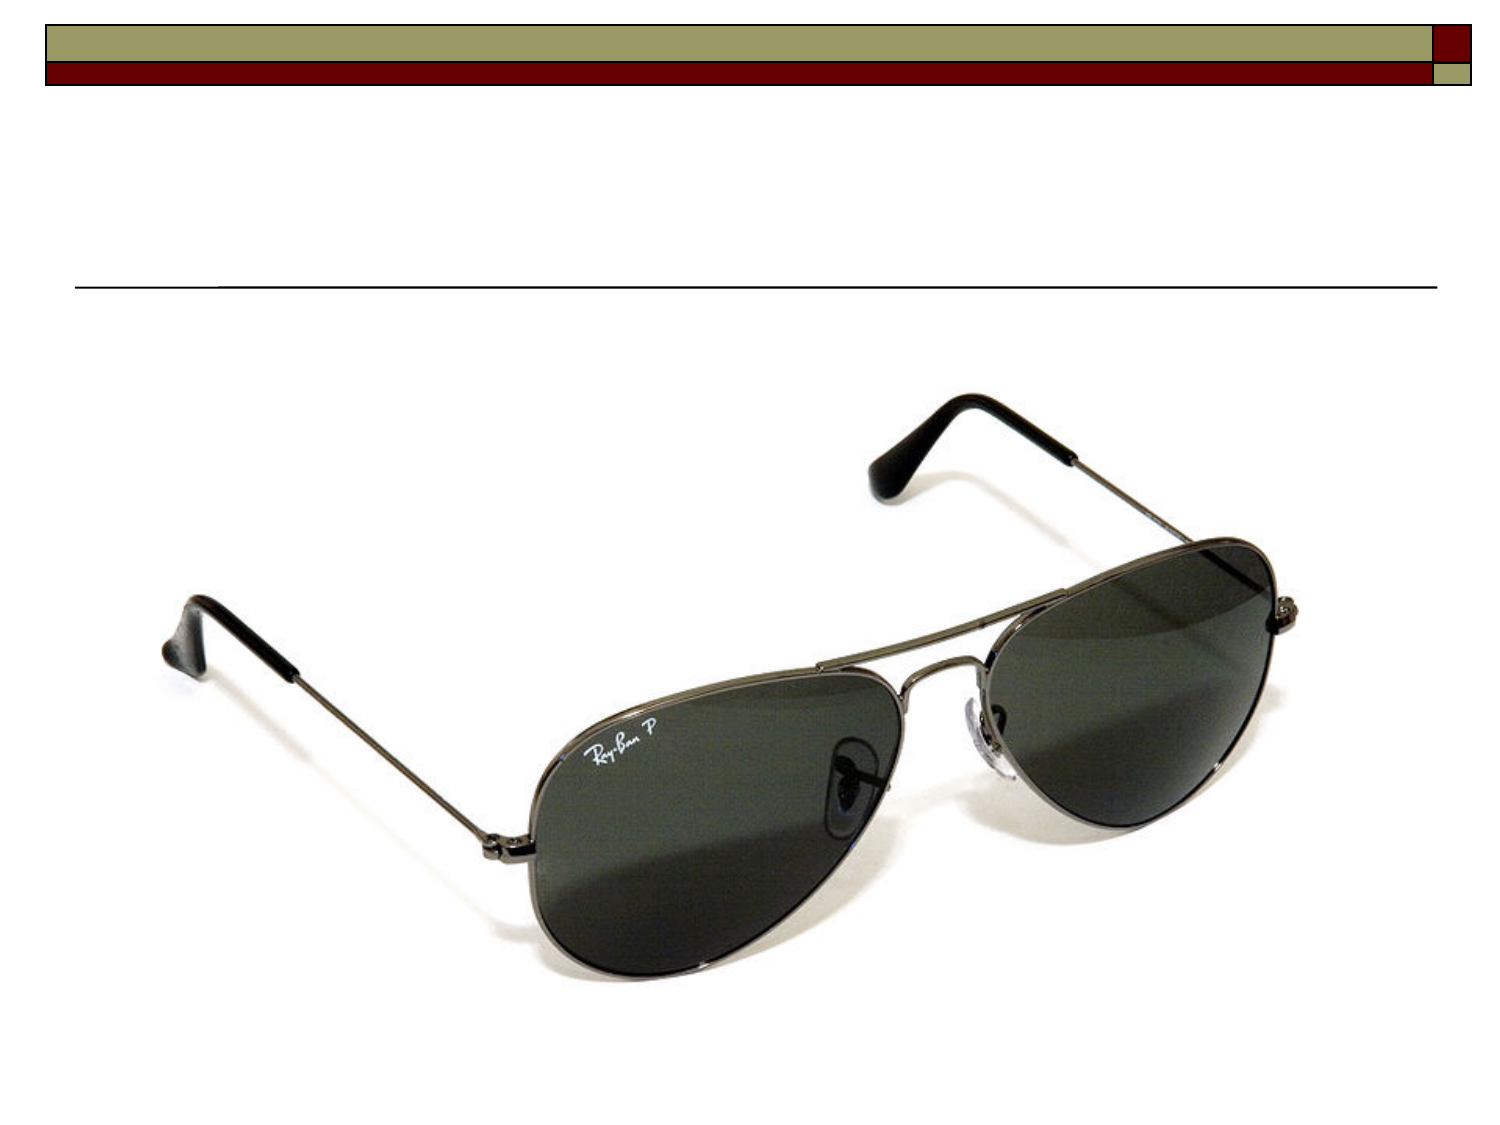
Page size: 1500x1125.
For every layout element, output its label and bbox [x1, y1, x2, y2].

picture [111, 326, 1363, 1060]
